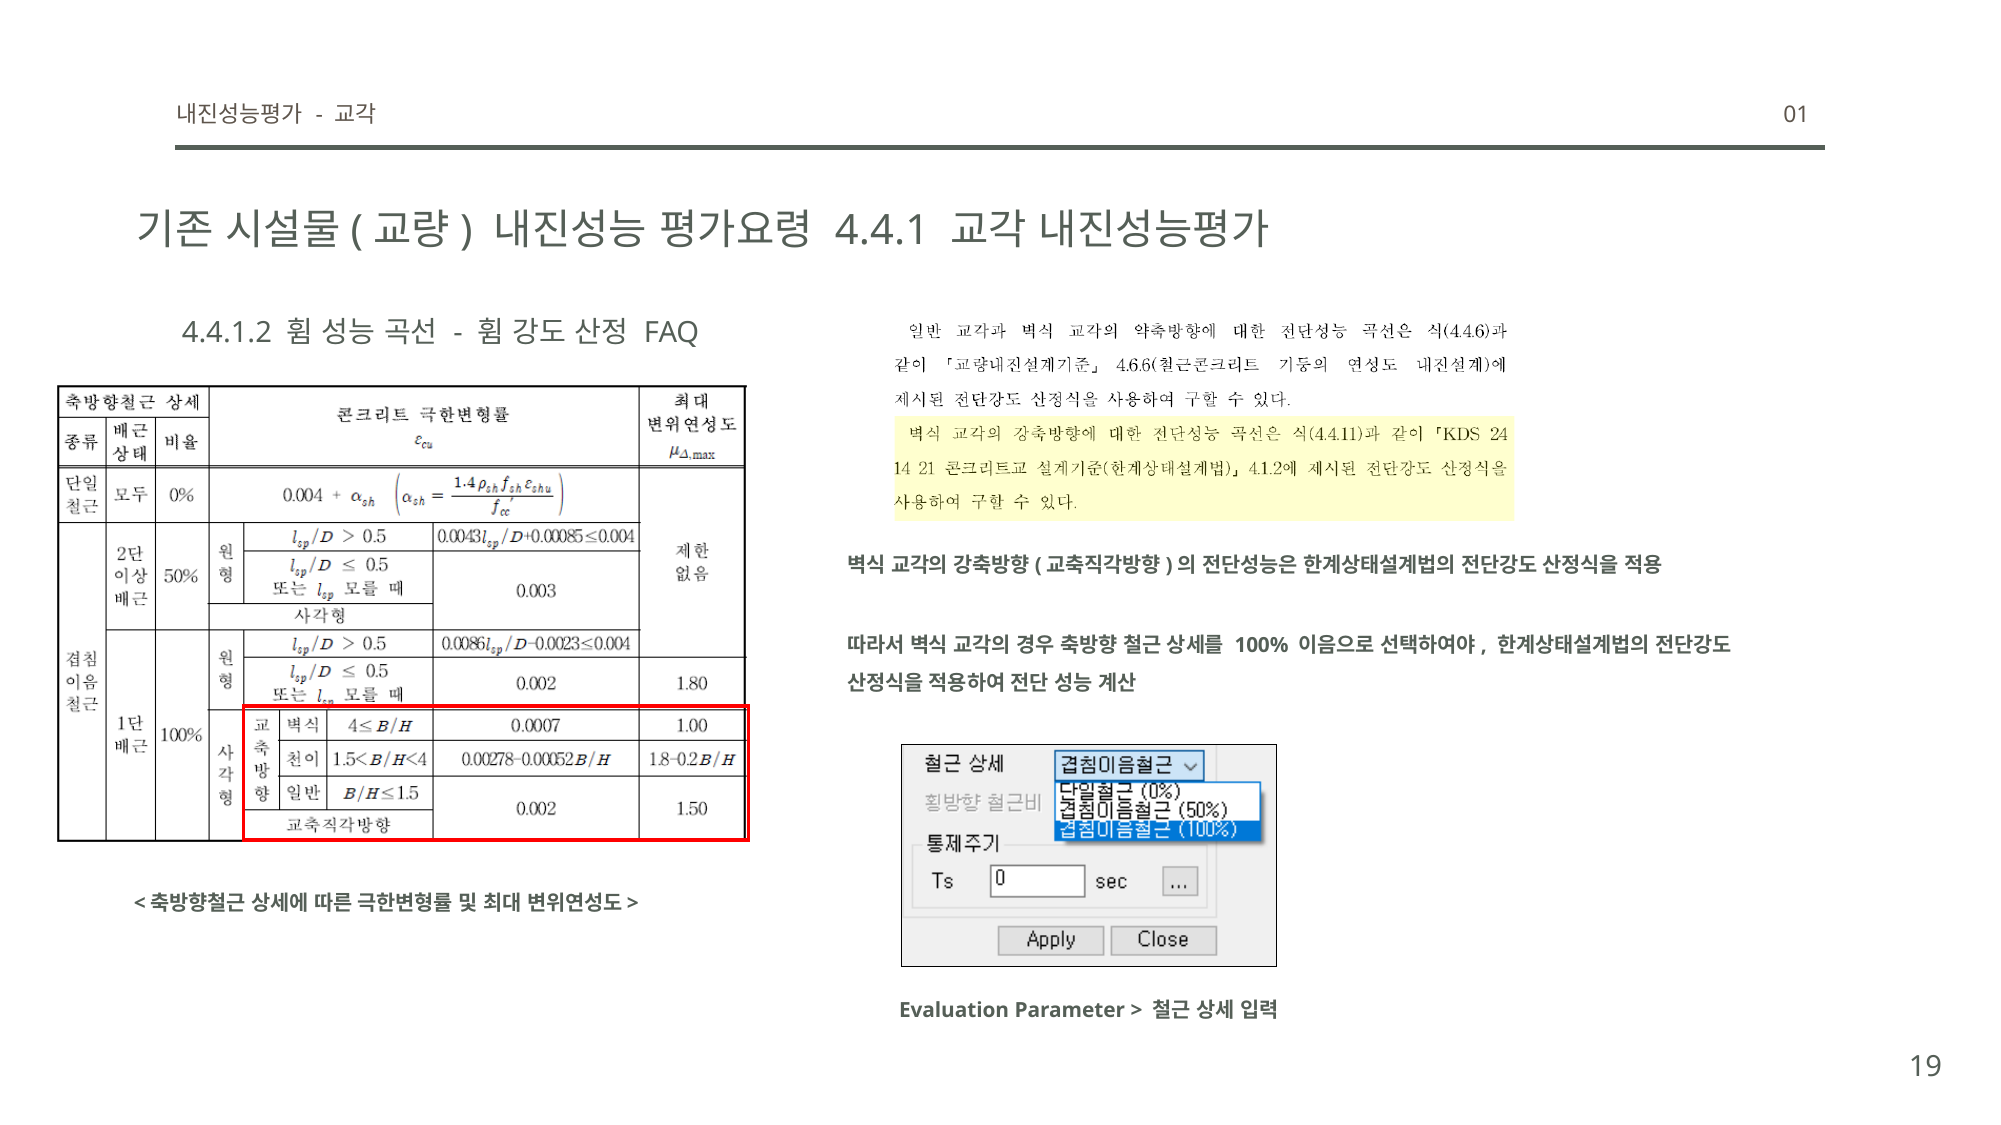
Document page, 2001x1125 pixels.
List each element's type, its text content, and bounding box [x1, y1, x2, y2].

picture [52, 380, 749, 844]
text_box 19 [1893, 1039, 1957, 1090]
text_box Evaluation Parameter > 철근 상세 입력 [833, 977, 1344, 1030]
picture [901, 744, 1277, 967]
text_box <축방향철근 상세에 따른 극한변형률 및 최대 변위연성도> [61, 869, 712, 922]
text_box 4.4.1.2 휨 성능 곡선 - 휨 강도 산정 FAQ [167, 288, 769, 357]
text_box 벽식 교각의 강축방향(교축직각방향)의 전단성능은 한계상태설계법의 전단강도 산정식을 적용 [832, 531, 1755, 584]
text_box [890, 318, 1515, 522]
text_box 따라서 벽식 교각의 경우 축방향 철근 상세를 100% 이음으로 선택하여야, 한계상태설계법의 전단강도 산정식을 적용하여 전단 성능 계산 [832, 612, 1755, 702]
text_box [167, 91, 1825, 135]
text_box 기존 시설물(교량) 내진성능 평가요령 4.4.1 교각 내진성능평가 [121, 195, 1285, 260]
